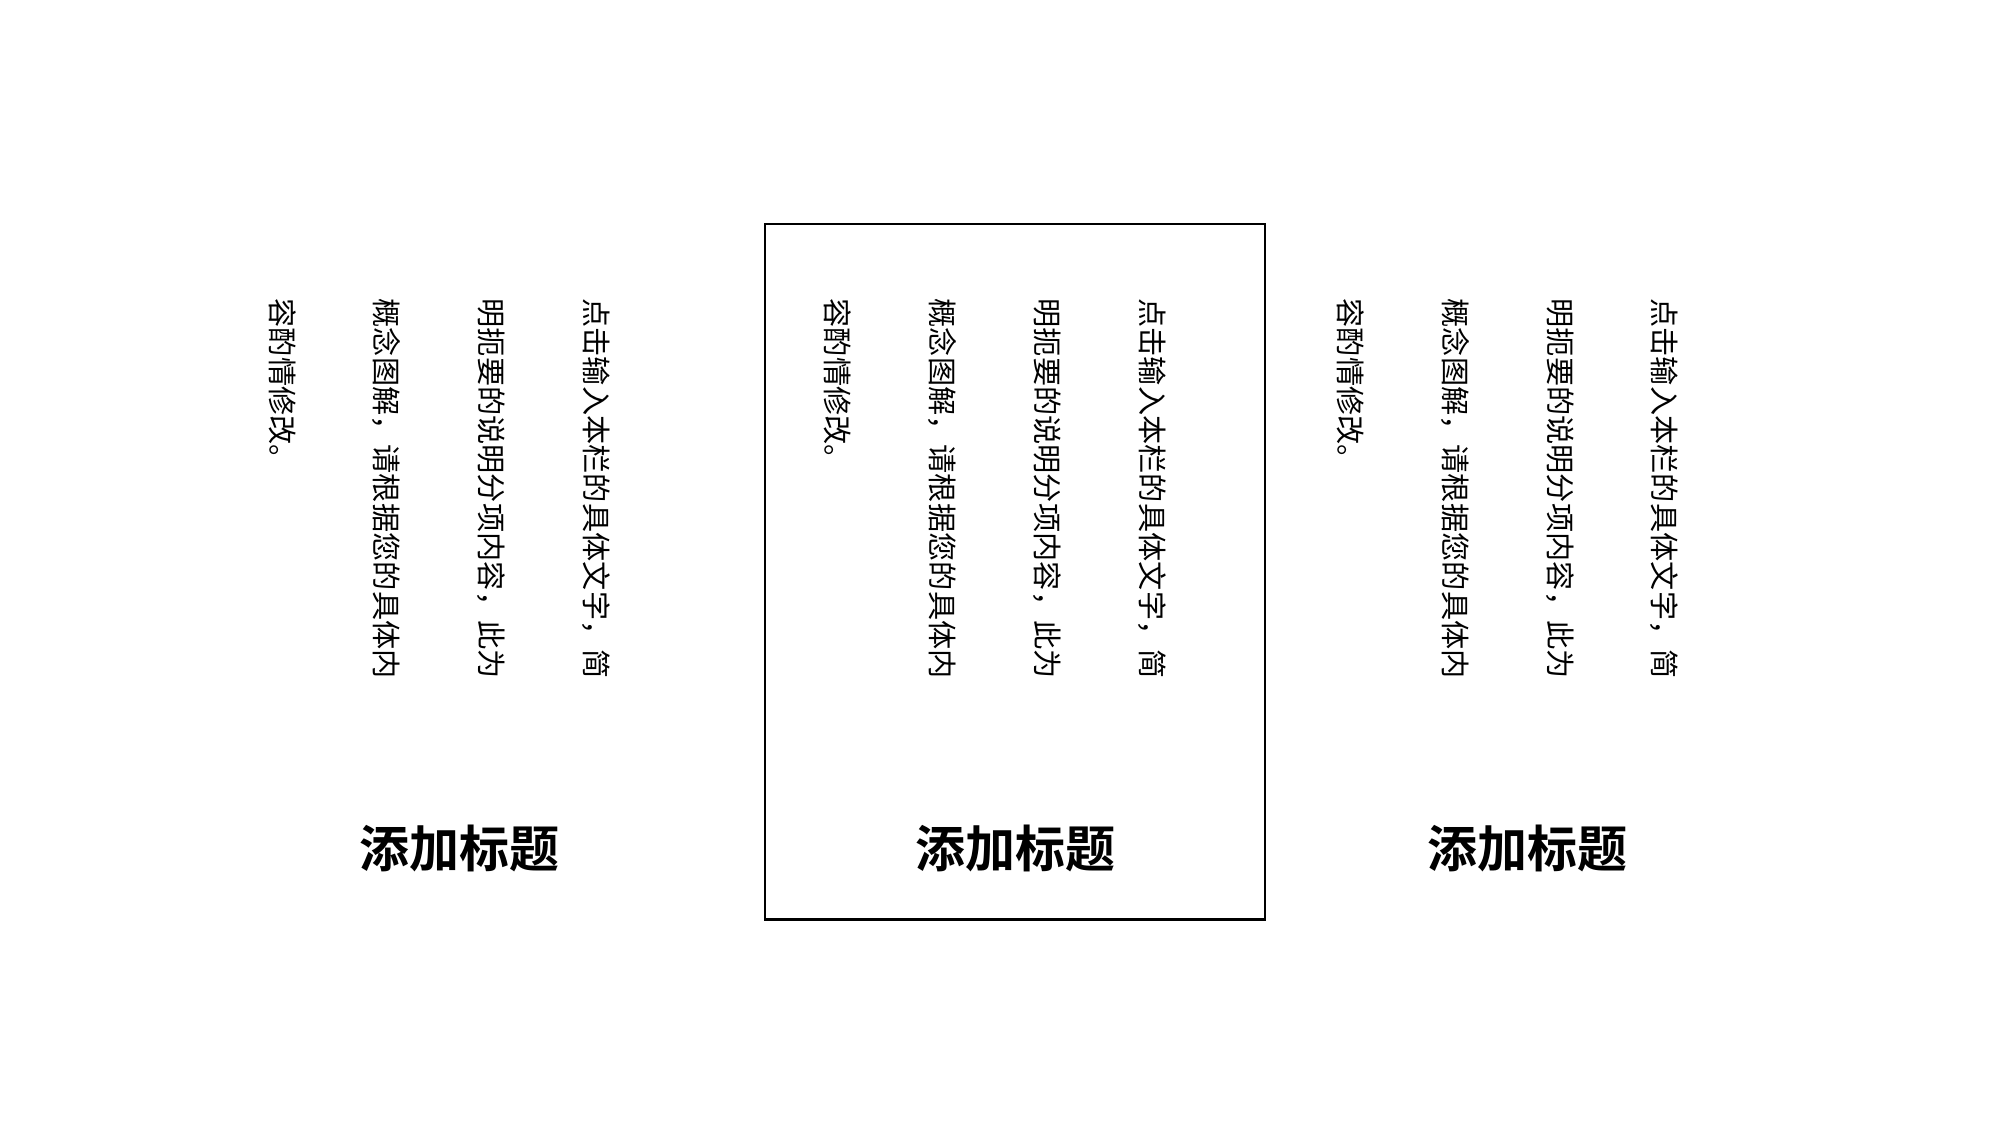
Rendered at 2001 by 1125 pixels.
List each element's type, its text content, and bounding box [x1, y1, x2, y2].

text_box 点击输入本栏的具体文字，简明扼要的说明分项内容，此为概念图解，请根据您的具体内容酌情修改。 [1200, 283, 1761, 697]
text_box 添加标题 [1389, 771, 1665, 864]
text_box 添加标题 [877, 771, 1153, 864]
text_box 点击输入本栏的具体文字，简明扼要的说明分项内容，此为概念图解，请根据您的具体内容酌情修改。 [131, 283, 687, 697]
text_box 添加标题 [322, 771, 598, 864]
text_box [764, 697, 1266, 921]
text_box [764, 223, 1266, 283]
text_box 点击输入本栏的具体文字，简明扼要的说明分项内容，此为概念图解，请根据您的具体内容酌情修改。 [687, 283, 1200, 697]
